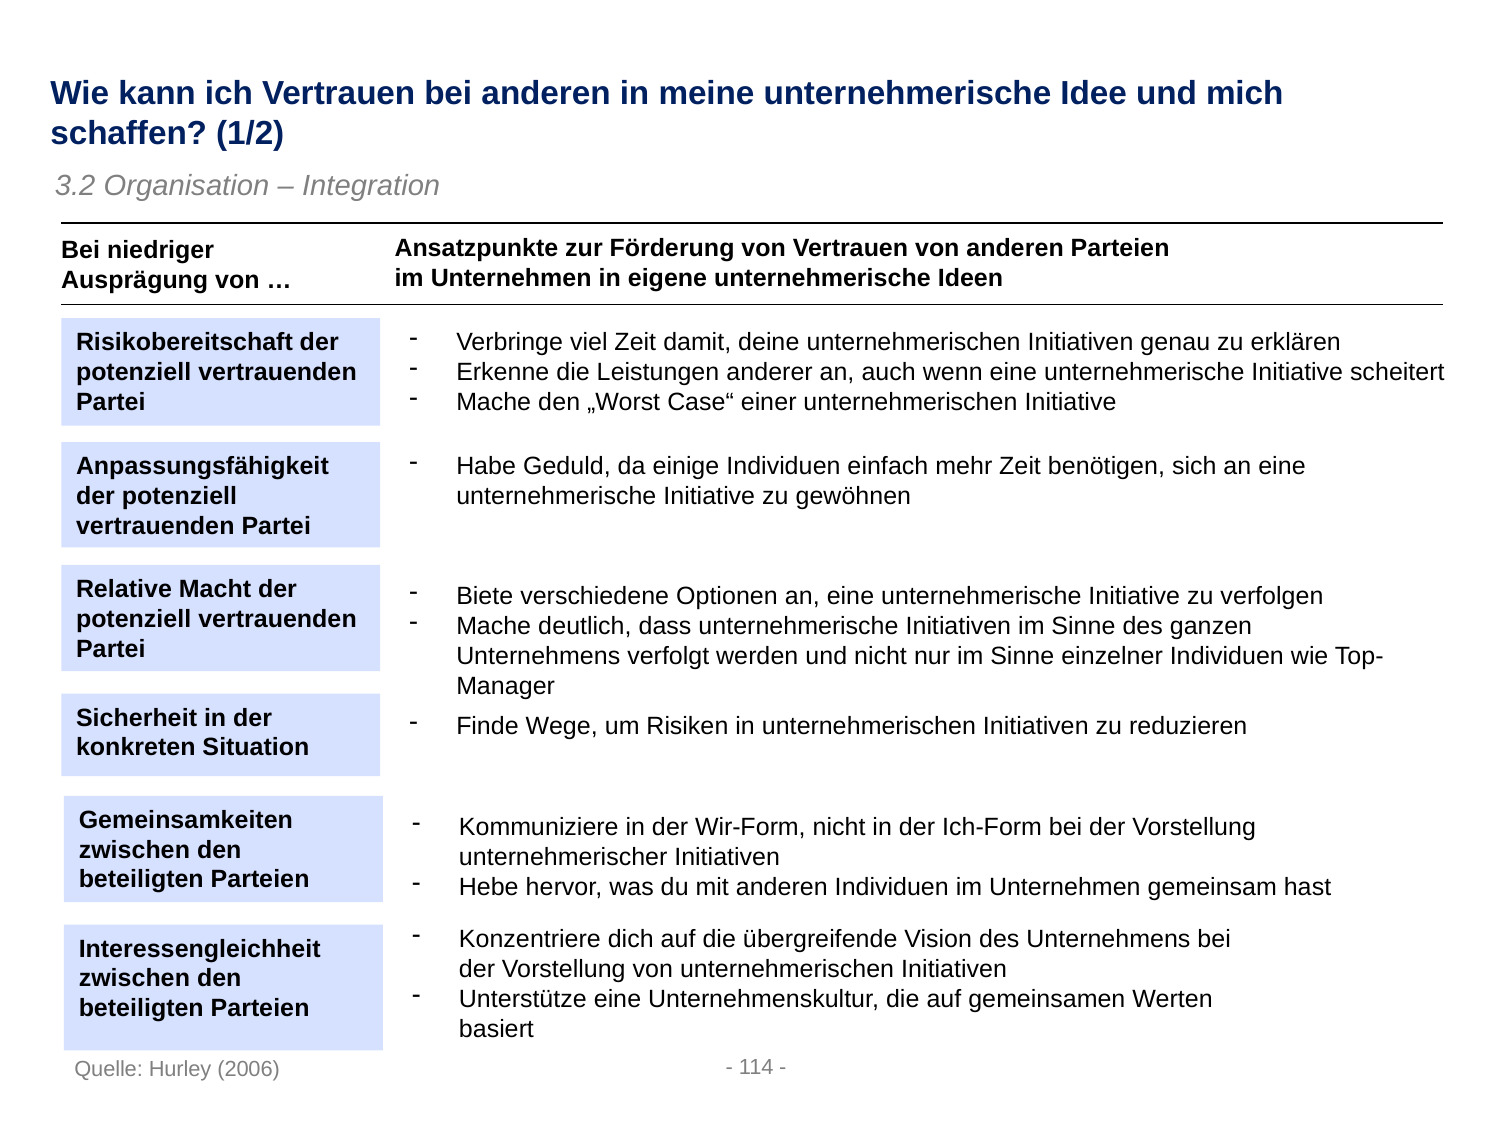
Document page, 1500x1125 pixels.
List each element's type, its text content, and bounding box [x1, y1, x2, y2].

text_box Interessengleichheit zwischen den beteiligten Parteien [62, 923, 385, 1053]
text_box Sicherheit in der konkreten Situation [59, 692, 382, 778]
text_box Kommuniziere in der Wir-Form, nicht in der Ich-Form bei der Vorstellung unternehmerischer Initiativen Hebe hervor, was du mit anderen Individuen im Unternehmen gemeinsam hast [397, 803, 1440, 908]
text_box Verbringe viel Zeit damit, deine unternehmerischen Initiativen genau zu erklären Erkenne die Leistungen anderer an, auch wenn eine unternehmerische Initiative scheitert Mache den „Worst Case“ einer unternehmerischen Initiative [394, 318, 1468, 423]
text_box Risikobereitschaft der potenziell vertrauenden Partei [59, 316, 382, 428]
text_box Habe Geduld, da einige Individuen einfach mehr Zeit benötigen, sich an eine unternehmerische Initiative zu gewöhnen [394, 442, 1440, 517]
slide_number - 114 - [599, 1045, 913, 1093]
text_box Ansatzpunkte zur Förderung von Vertrauen von anderen Parteien im Unternehmen in eigene unternehmerische Ideen [394, 230, 1440, 300]
text_box Konzentriere dich auf die übergreifende Vision des Unternehmens bei der Vorstellung von unternehmerischen Initiativen Unterstütze eine Unternehmenskultur, die auf gemeinsamen Werten basiert [397, 915, 1262, 1050]
text_box 3.2 Organisation – Integration [40, 159, 457, 209]
text_box Relative Macht der potenziell vertrauenden Partei [59, 563, 382, 673]
text_box Wie kann ich Vertrauen bei anderen in meine unternehmerische Idee und mich schaffen? (1/2) [35, 63, 1433, 159]
text_box Anpassungsfähigkeit der potenziell vertrauenden Partei [59, 440, 382, 549]
text_box Quelle: Hurley (2006) [59, 1046, 295, 1088]
text_box Gemeinsamkeiten zwischen den beteiligten Parteien [62, 794, 385, 904]
text_box Biete verschiedene Optionen an, eine unternehmerische Initiative zu verfolgen Mache deutlich, dass unternehmerische Initiativen im Sinne des ganzen Unternehmens verfolgt werden und nicht nur im Sinne einzelner Individuen wie Top-Manager [394, 572, 1440, 702]
text_box Finde Wege, um Risiken in unternehmerischen Initiativen zu reduzieren [394, 702, 1440, 748]
text_box Bei niedriger Ausprägung von … [61, 228, 357, 302]
